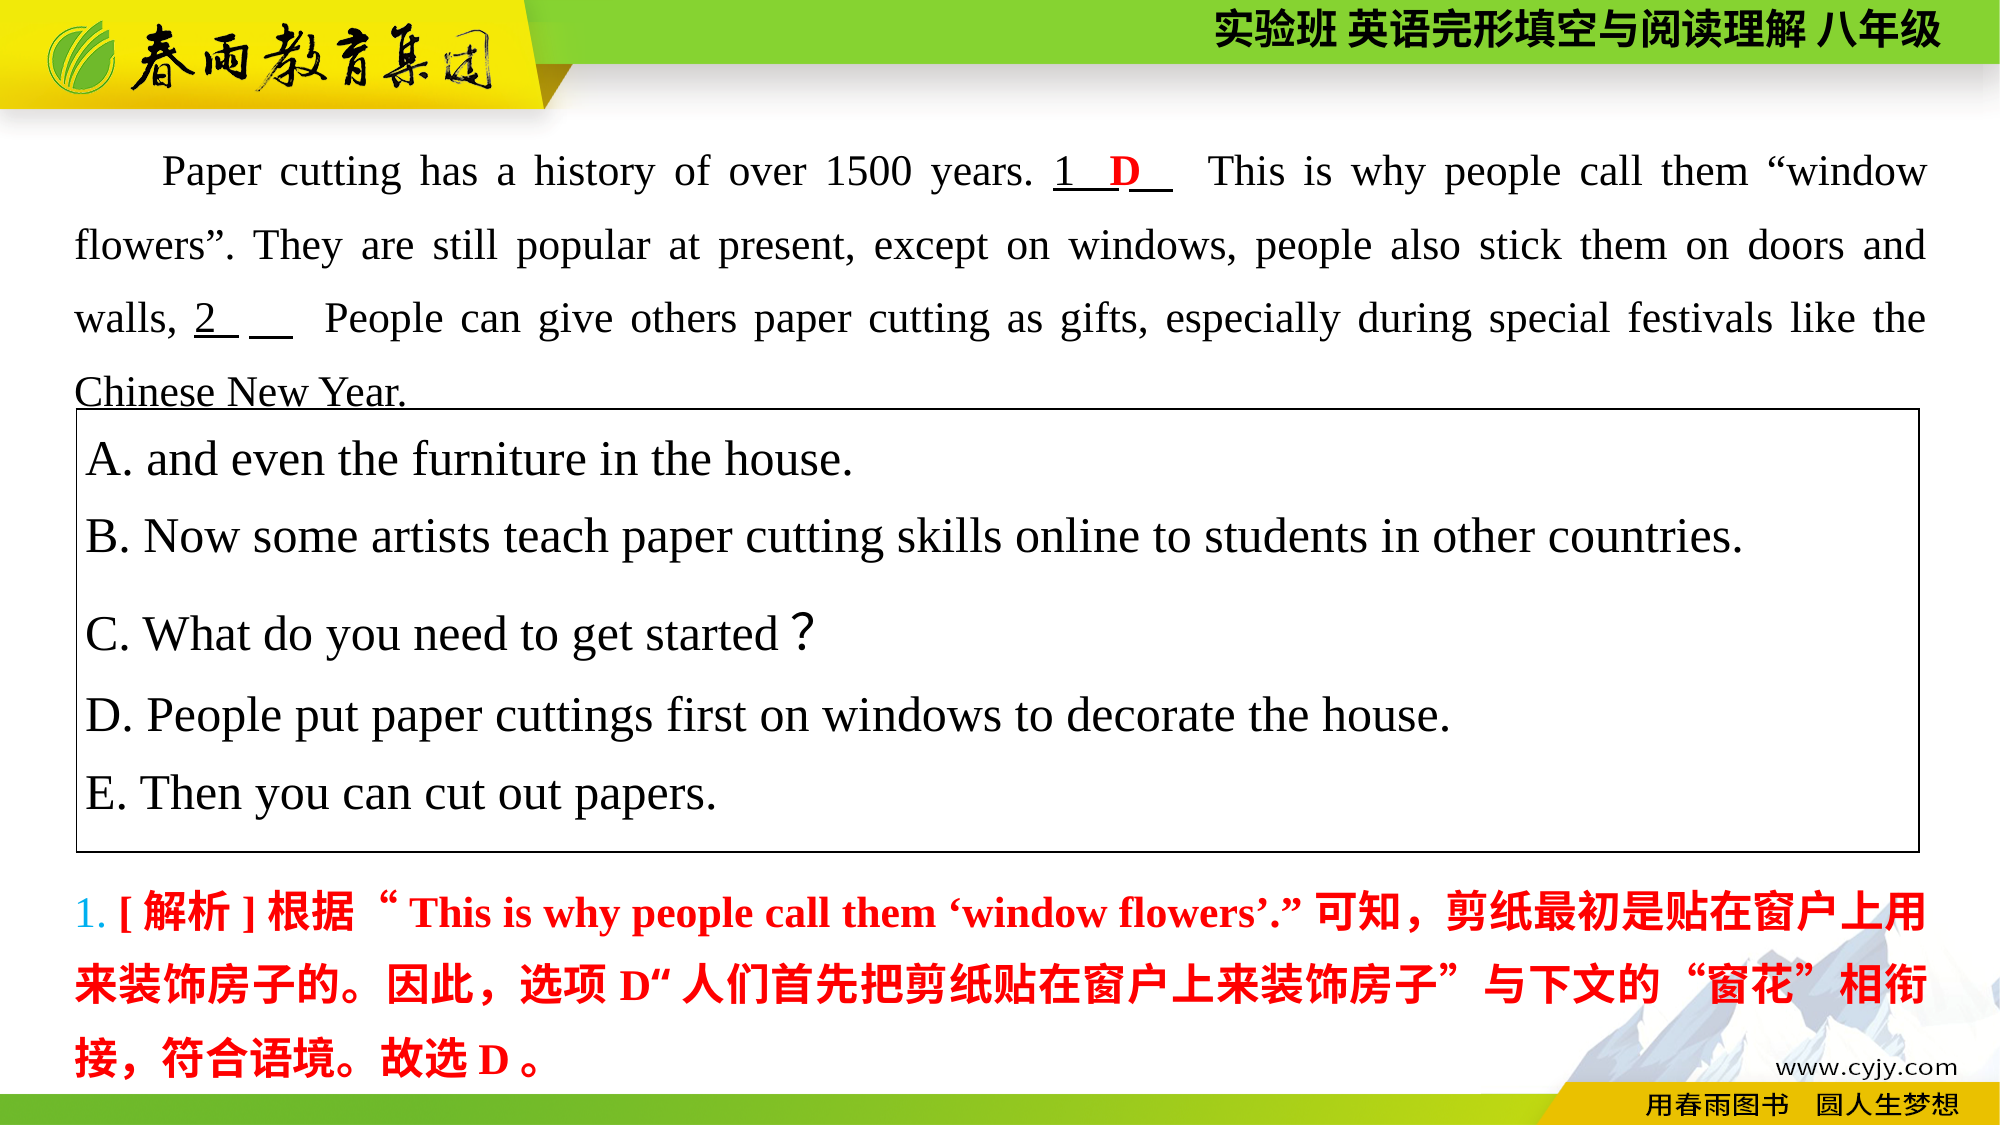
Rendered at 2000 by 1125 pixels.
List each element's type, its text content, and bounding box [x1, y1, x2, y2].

text_box 1. [解析]根据“This is why people call them ‘window flowers’.”可知，剪纸最初是贴在窗户上用来装饰房子的。因此，选项D“人们首先把剪纸贴在窗户上来装饰房子”与下文的“窗花”相衔接，符合语境。故选D。 [59, 855, 1944, 1091]
text_box D [1094, 113, 1156, 202]
picture [0, 0, 2000, 1125]
list Paper cutting has a history of over 1500 years. 1 This is why people call them “window flowers”. They are still popular at present, except on windows, people also stick them on doors and walls, 2 People can give others paper cutting as gifts, especially during special festivals like the Chinese New Year. [59, 113, 1944, 418]
table_header A. and even the furniture in the house. B. Now some artists teach paper cutting skills online to students in other countries. C. What do you need to get started？ D. People put paper cuttings first on windows to decorate the house. E. Then you can cut out papers. [77, 410, 1918, 851]
